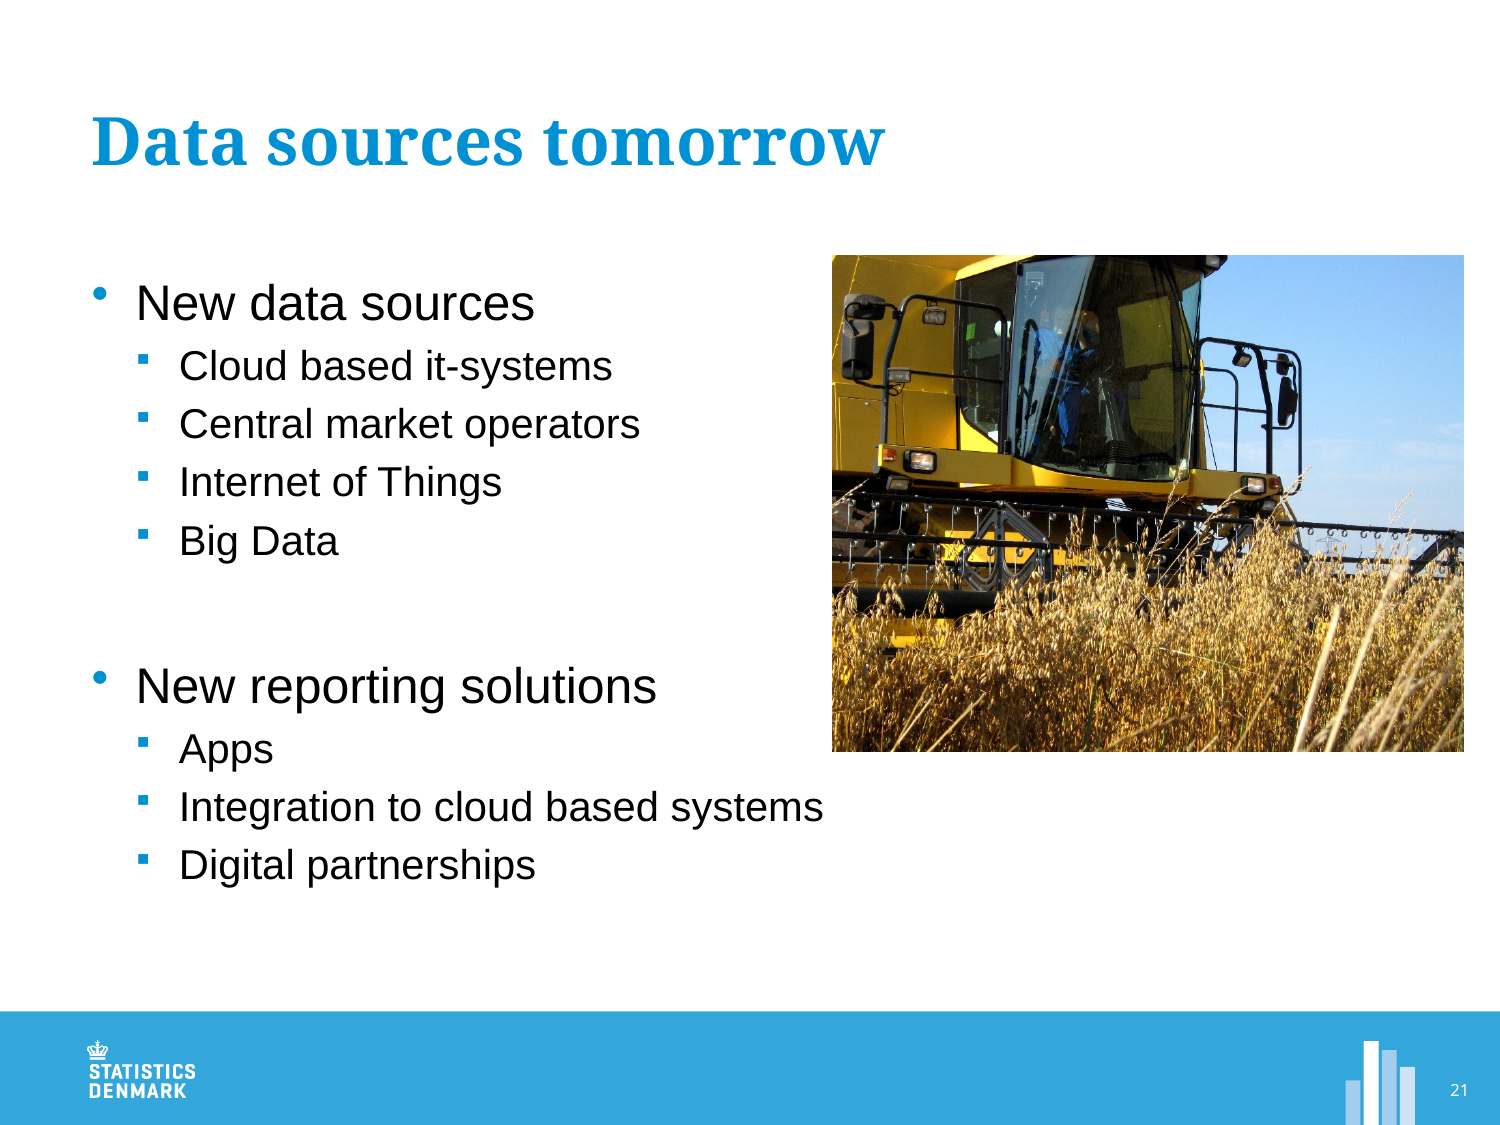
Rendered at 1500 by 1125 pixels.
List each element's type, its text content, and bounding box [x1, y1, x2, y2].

picture [87, 1047, 195, 1098]
title Data sources tomorrow [76, 45, 1424, 233]
list New data sources Cloud based it-systems Central market operators Internet of Things Big Data New reporting solutions Apps Integration to cloud based systems Digital partnerships [76, 262, 1425, 1047]
picture [832, 255, 1464, 752]
slide_number 21 [1425, 1068, 1495, 1113]
